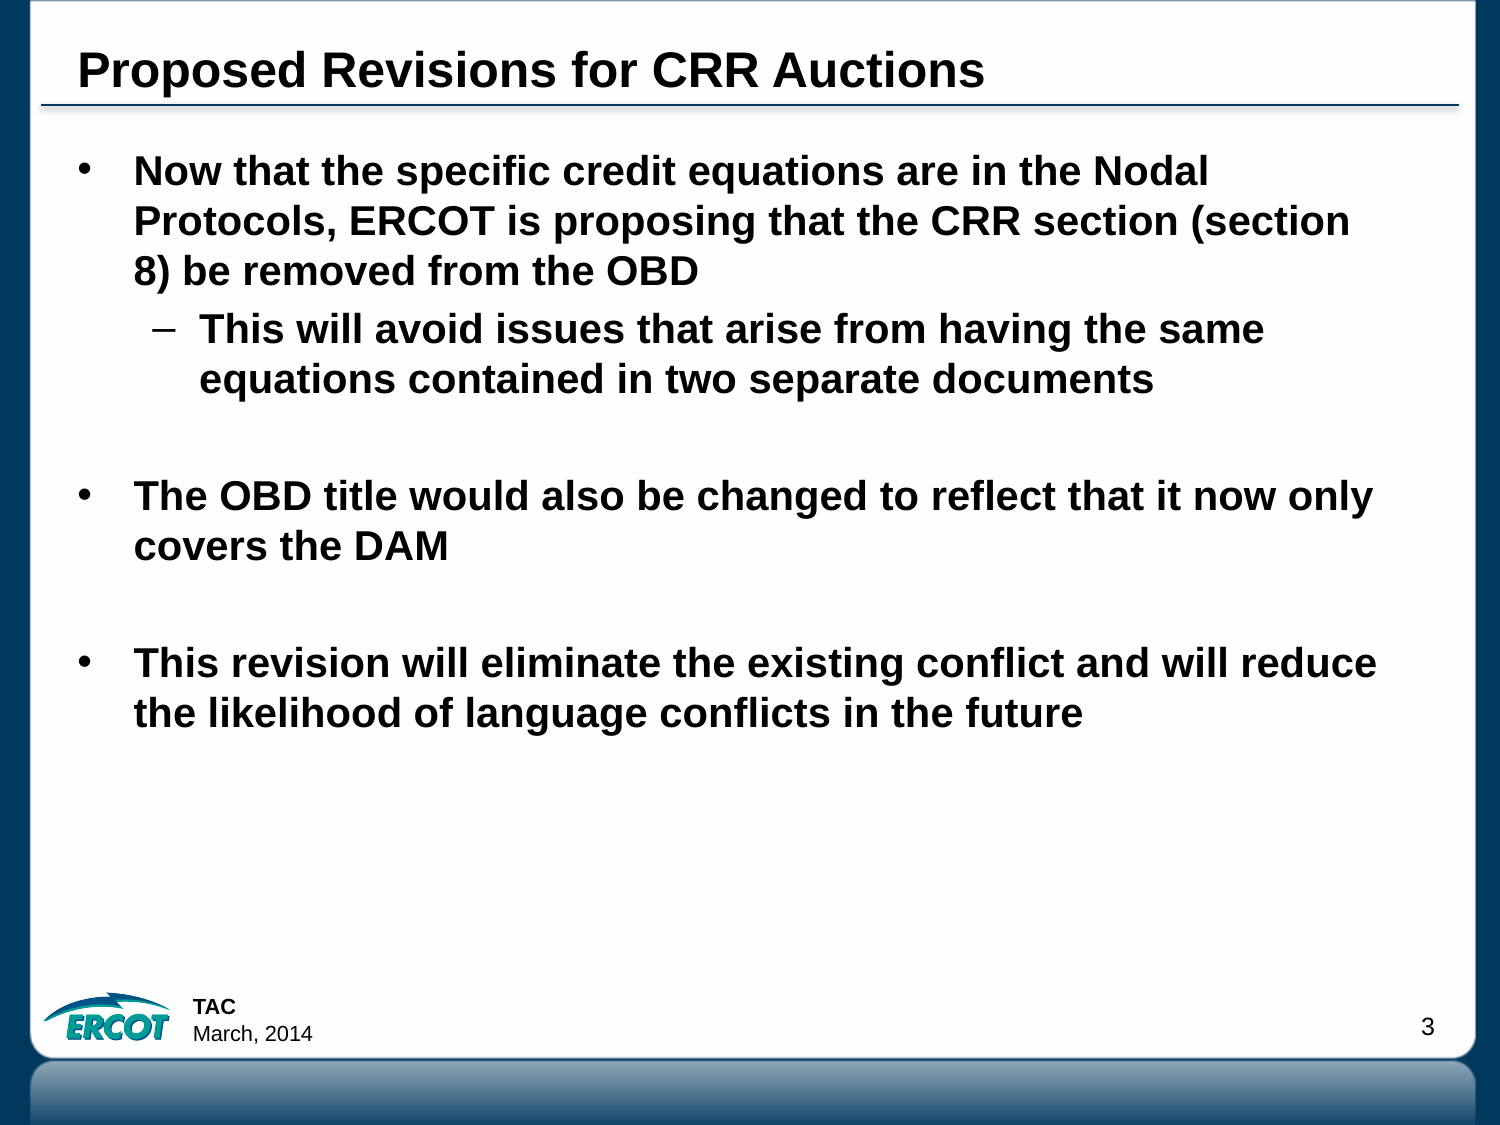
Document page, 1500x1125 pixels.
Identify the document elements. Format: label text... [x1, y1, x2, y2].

picture [0, 0, 1500, 1125]
list Now that the specific credit equations are in the Nodal Protocols, ERCOT is proposing that the CRR section (section 8) be removed from the OBD This will avoid issues that arise from having the same equations contained in two separate documents The OBD title would also be changed to reflect that it now only covers the DAM This revision will eliminate the existing conflict and will reduce the likelihood of language conflicts in the future [62, 135, 1413, 976]
title Proposed Revisions for CRR Auctions [62, 29, 1450, 106]
